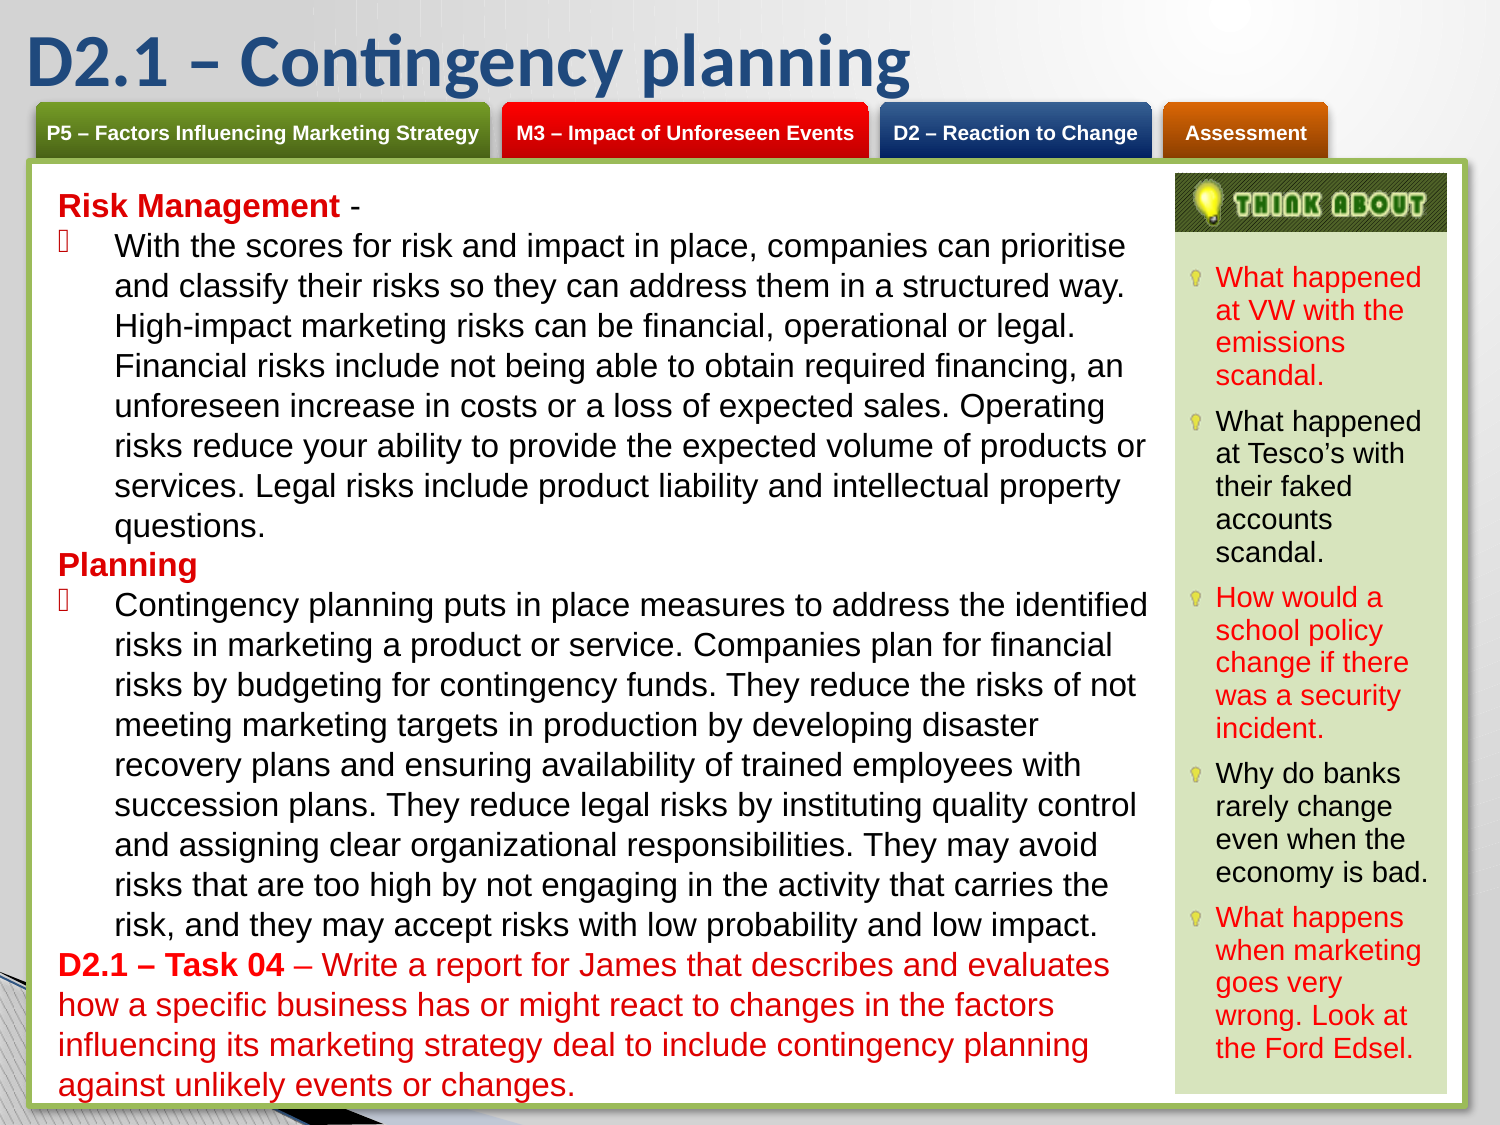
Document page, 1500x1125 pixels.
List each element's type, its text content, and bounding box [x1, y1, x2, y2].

table_header [1175, 173, 1447, 232]
text_box Risk Management - With the scores for risk and impact in place, companies can prioritise and classify their risks so they can address them in a structured way. High-impact marketing risks can be financial, operational or legal. Financial risks include not being able to obtain required financing, an unforeseen increase in costs or a loss of expected sales. Operating risks reduce your ability to provide the expected volume of products or services. Legal risks include product liability and intellectual property questions. Planning Contingency planning puts in place measures to address the identified risks in marketing a product or service. Companies plan for financial risks by budgeting for contingency funds. They reduce the risks of not meeting marketing targets in production by developing disaster recovery plans and ensuring availability of trained employees with succession plans. They reduce legal risks by instituting quality control and assigning clear organizational responsibilities. They may avoid risks that are too high by not engaging in the activity that carries the risk, and they may accept risks with low probability and low impact. D2.1 – Task 04 – Write a report for James that describes and evaluates how a specific business has or might react to changes in the factors influencing its marketing strategy deal to include contingency planning against unlikely events or changes. [43, 176, 1177, 1125]
table_cell What happened at VW with the emissions scandal. What happened at Tesco’s with their faked accounts scandal. How would a school policy change if there was a security incident. Why do banks rarely change even when the economy is bad. What happens when marketing goes very wrong. Look at the Ford Edsel. [1177, 232, 1447, 1094]
title D2.1 – Contingency planning [11, 11, 1465, 102]
picture [1186, 410, 1204, 432]
picture [1186, 587, 1204, 608]
picture [1186, 763, 1204, 784]
picture [1186, 266, 1204, 288]
picture [1191, 176, 1430, 232]
picture [1186, 907, 1204, 928]
